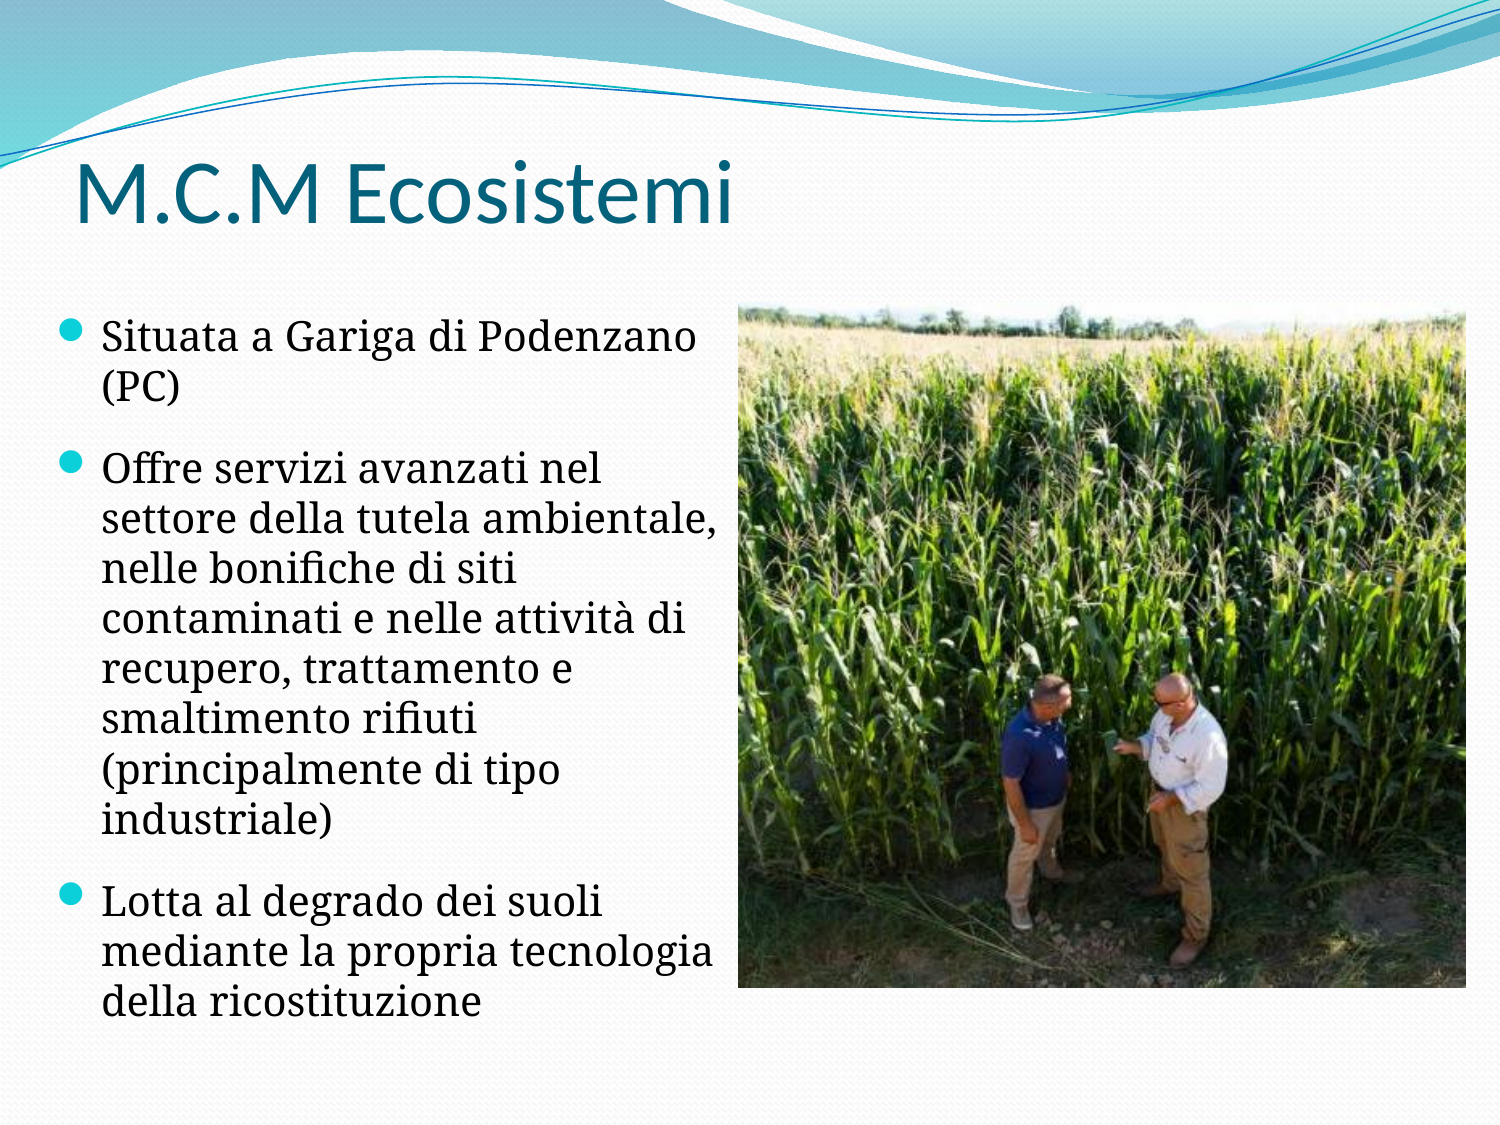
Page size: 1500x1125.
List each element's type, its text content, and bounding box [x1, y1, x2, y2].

title M.C.M Ecosistemi [73, 54, 1424, 243]
text_box Miglioramento capacità di ritenzione idrica e capacità termica [731, 304, 739, 998]
list Situata a Gariga di Podenzano (PC) Offre servizi avanzati nel settore della tutela ambientale, nelle bonifiche di siti contaminati e nelle attività di recupero, trattamento e smaltimento rifiuti (principalmente di tipo industriale) Lotta al degrado dei suoli mediante la propria tecnologia della ricostituzione [41, 302, 739, 1047]
picture [737, 302, 1466, 988]
